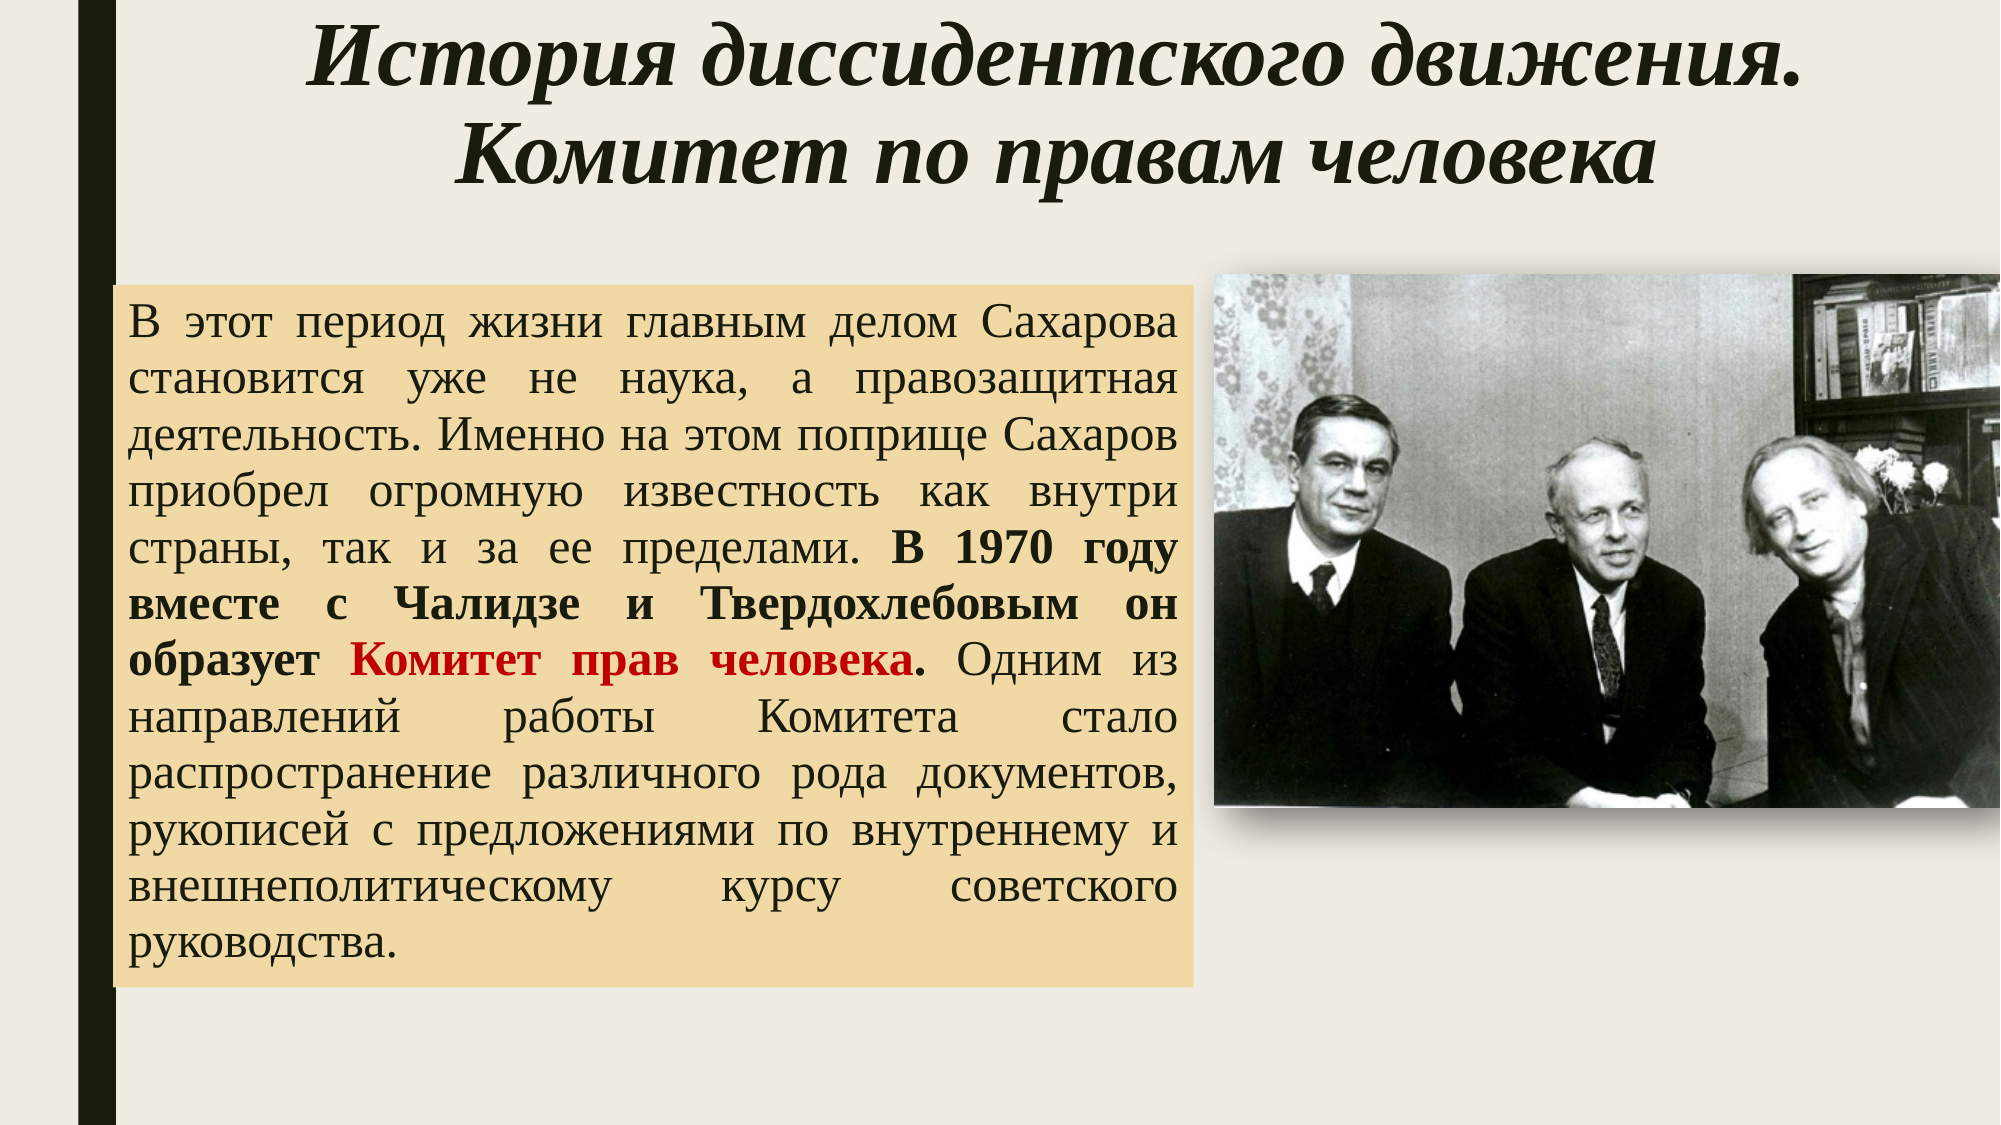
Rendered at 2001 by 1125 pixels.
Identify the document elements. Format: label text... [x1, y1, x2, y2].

picture [1214, 274, 2000, 808]
title История диссидентского движения. Комитет по правам человека [115, 0, 2000, 144]
list В этот период жизни главным делом Сахарова становится уже не наука, а правозащитная деятельность. Именно на этом поприще Сахаров приобрел огромную известность как внутри страны, так и за ее пределами. В 1970 году вместе с Чалидзе и Твердохлебовым он образует Комитет прав человека. Одним из направлений работы Комитета стало распространение различного рода документов, рукописей с предложениями по внутреннему и внешнеполитическому курсу советского руководства. [113, 284, 1194, 988]
